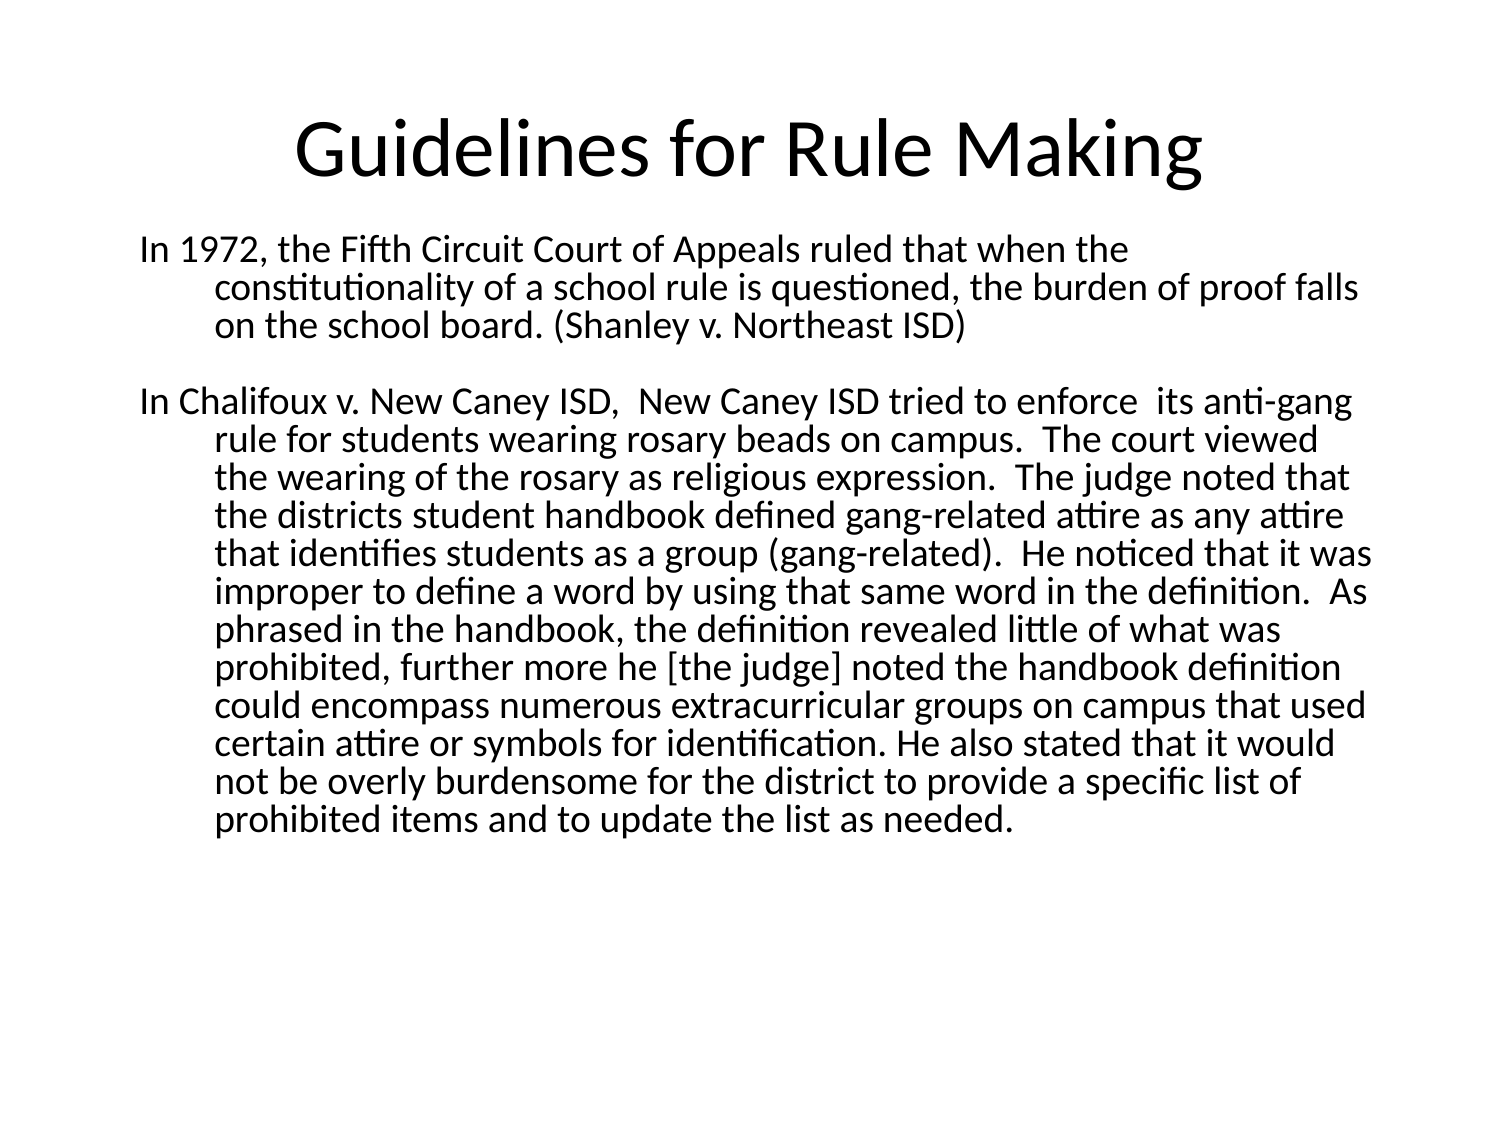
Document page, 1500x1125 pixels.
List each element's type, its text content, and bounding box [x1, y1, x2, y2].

subtitle In 1972, the Fifth Circuit Court of Appeals ruled that when the constitutionality of a school rule is questioned, the burden of proof falls on the school board. (Shanley v. Northeast ISD) In Chalifoux v. New Caney ISD, New Caney ISD tried to enforce its anti-gang rule for students wearing rosary beads on campus. The court viewed the wearing of the rosary as religious expression. The judge noted that the districts student handbook defined gang-related attire as any attire that identifies students as a group (gang-related). He noticed that it was improper to define a word by using that same word in the definition. As phrased in the handbook, the definition revealed little of what was prohibited, further more he [the judge] noted the handbook definition could encompass numerous extracurricular groups on campus that used certain attire or symbols for identification. He also stated that it would not be overly burdensome for the district to provide a specific list of prohibited items and to update the list as needed. [118, 224, 1394, 1038]
title Guidelines for Rule Making [112, 74, 1388, 212]
